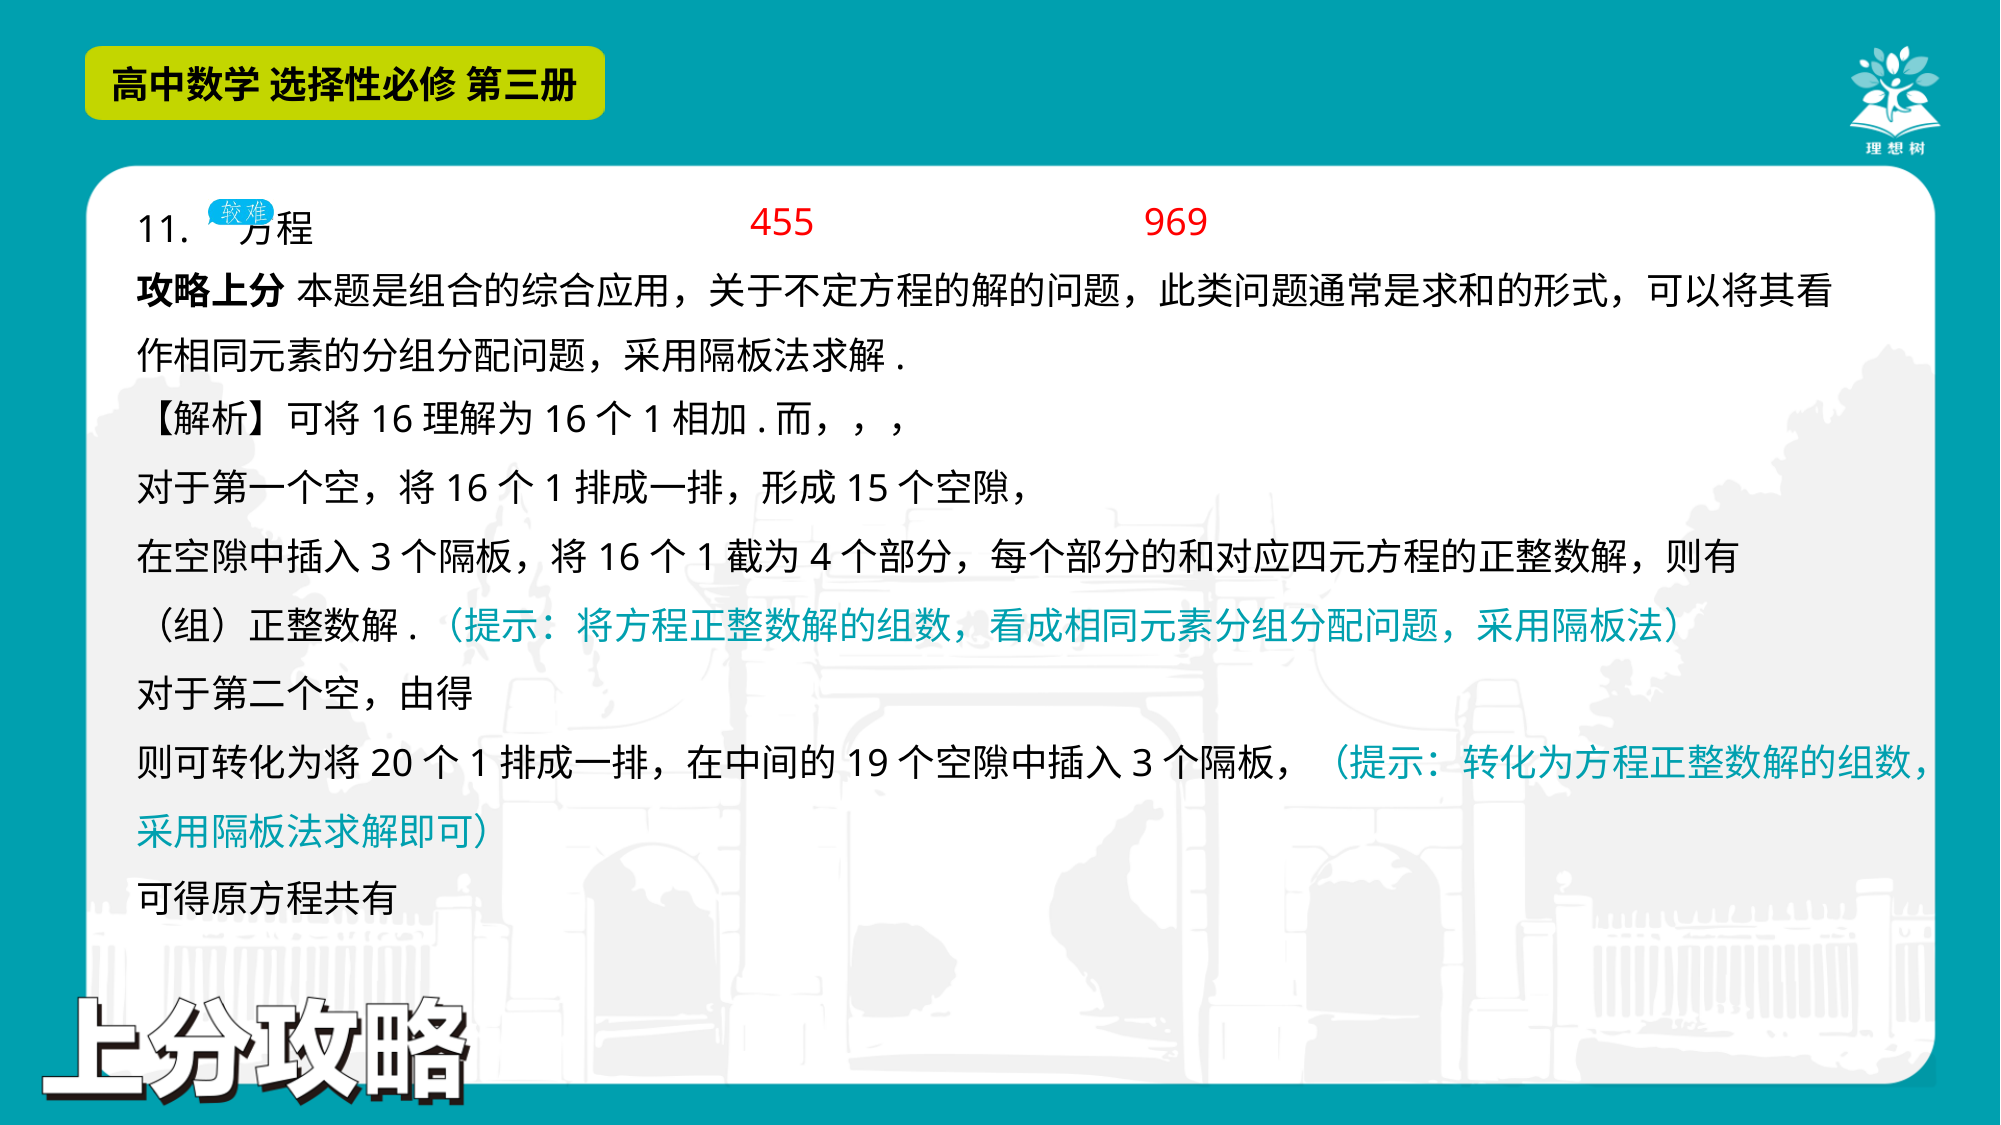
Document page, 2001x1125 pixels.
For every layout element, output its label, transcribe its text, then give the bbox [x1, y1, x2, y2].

text_box 攻略上分 本题是组合的综合应用，关于不定方程的解的问题，此类问题通常是求和的形式，可以将其看 作相同元素的分组分配问题，采用隔板法求解. [136, 243, 1865, 370]
text_box 969 [1129, 176, 1223, 237]
picture [0, 0, 2000, 1125]
text_box 455 [735, 176, 829, 237]
